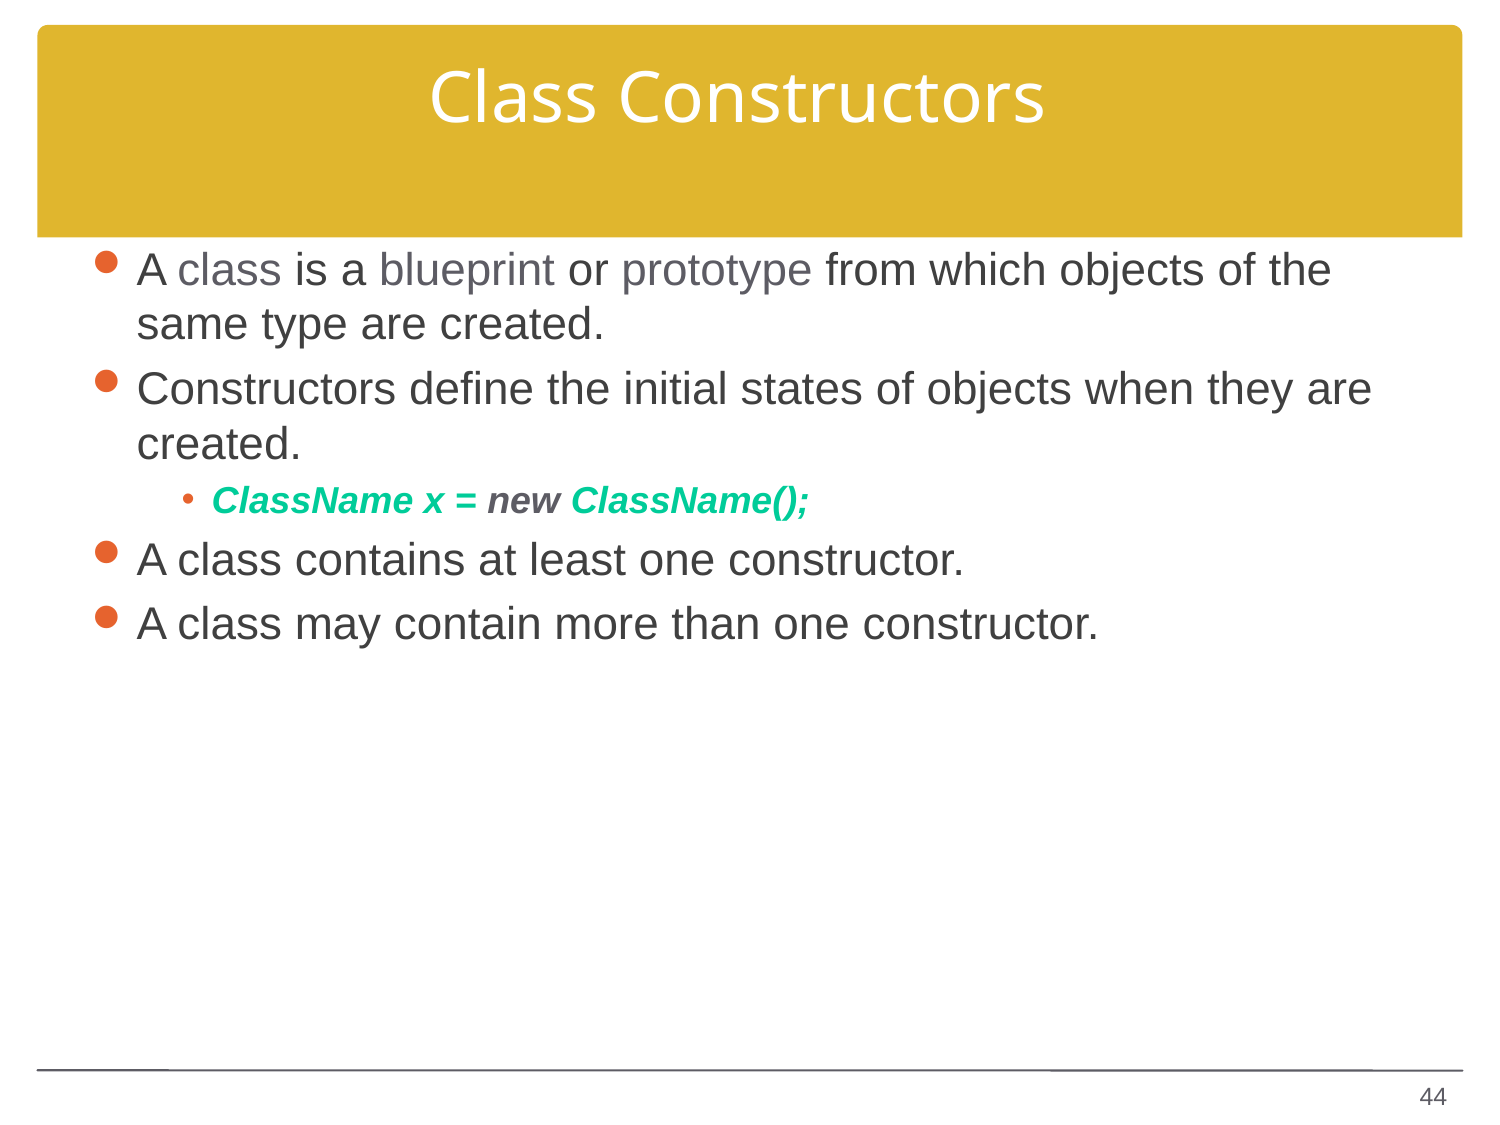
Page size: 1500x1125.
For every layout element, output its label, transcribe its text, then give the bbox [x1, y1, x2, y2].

title Class Constructors [99, 24, 1376, 163]
list A class is a blueprint or prototype from which objects of the same type are created. Constructors define the initial states of objects when they are created. ClassName x = new ClassName(); A class contains at least one constructor. A class may contain more than one constructor. [76, 231, 1415, 1033]
slide_number 44 [1112, 1069, 1463, 1123]
